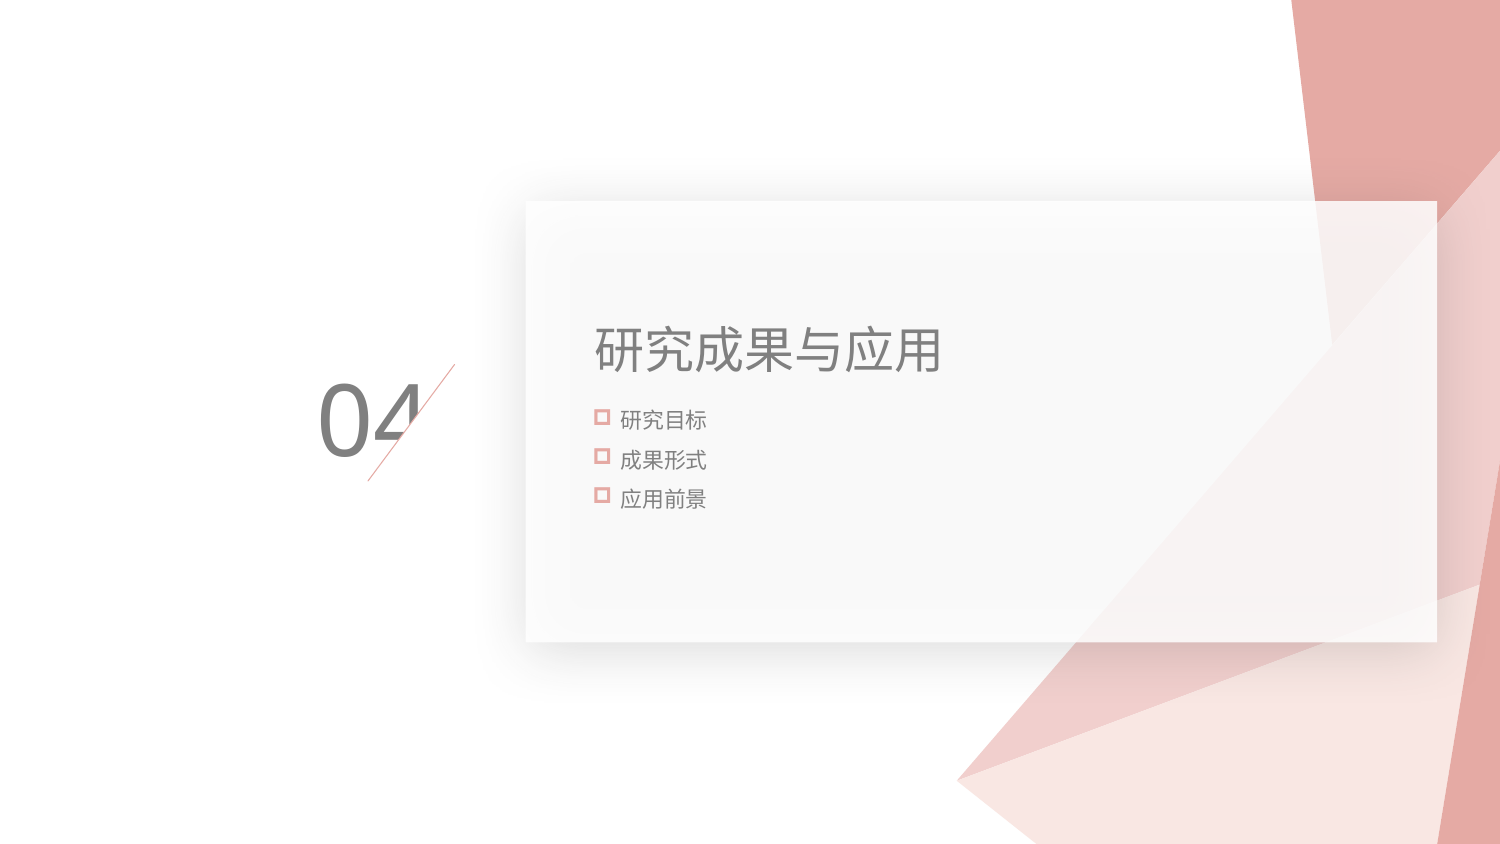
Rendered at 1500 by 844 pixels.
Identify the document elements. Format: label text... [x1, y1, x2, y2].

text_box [367, 364, 455, 482]
text_box [523, 199, 951, 644]
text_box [956, 0, 1500, 844]
text_box 04 [302, 348, 450, 484]
text_box 研究成果与应用 [580, 310, 951, 386]
text_box 研究目标 成果形式 应用前景 [578, 386, 951, 520]
